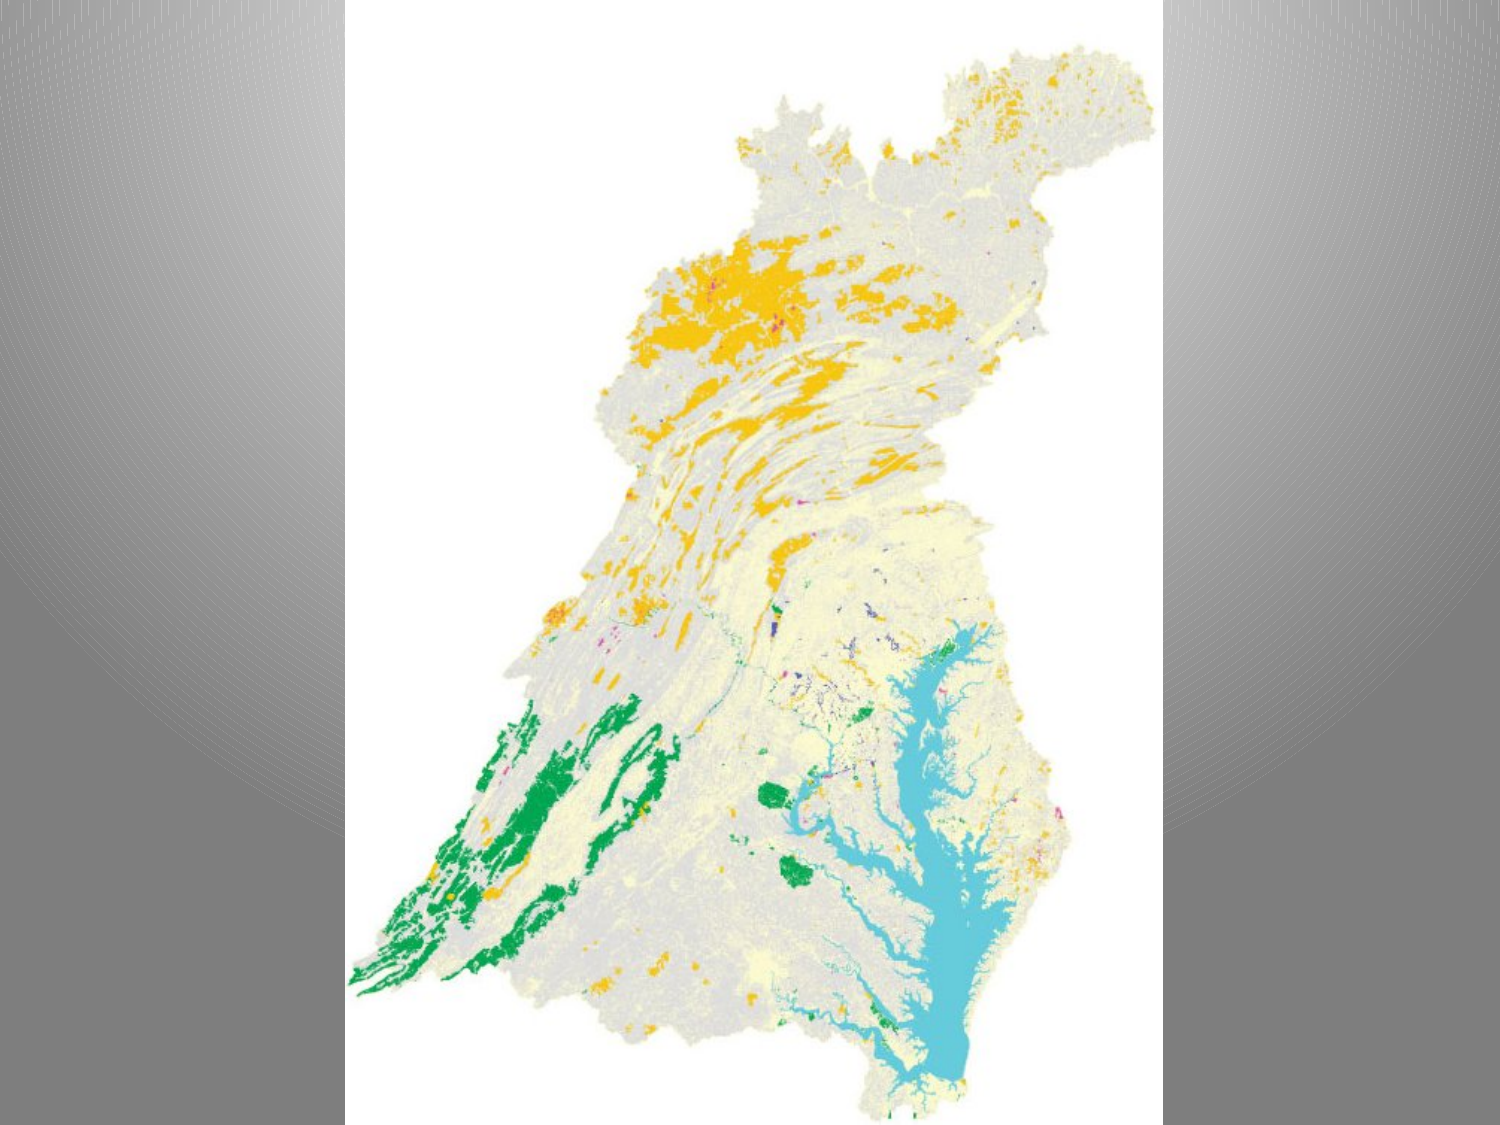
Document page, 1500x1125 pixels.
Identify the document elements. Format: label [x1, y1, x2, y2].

picture [345, 0, 1163, 1125]
